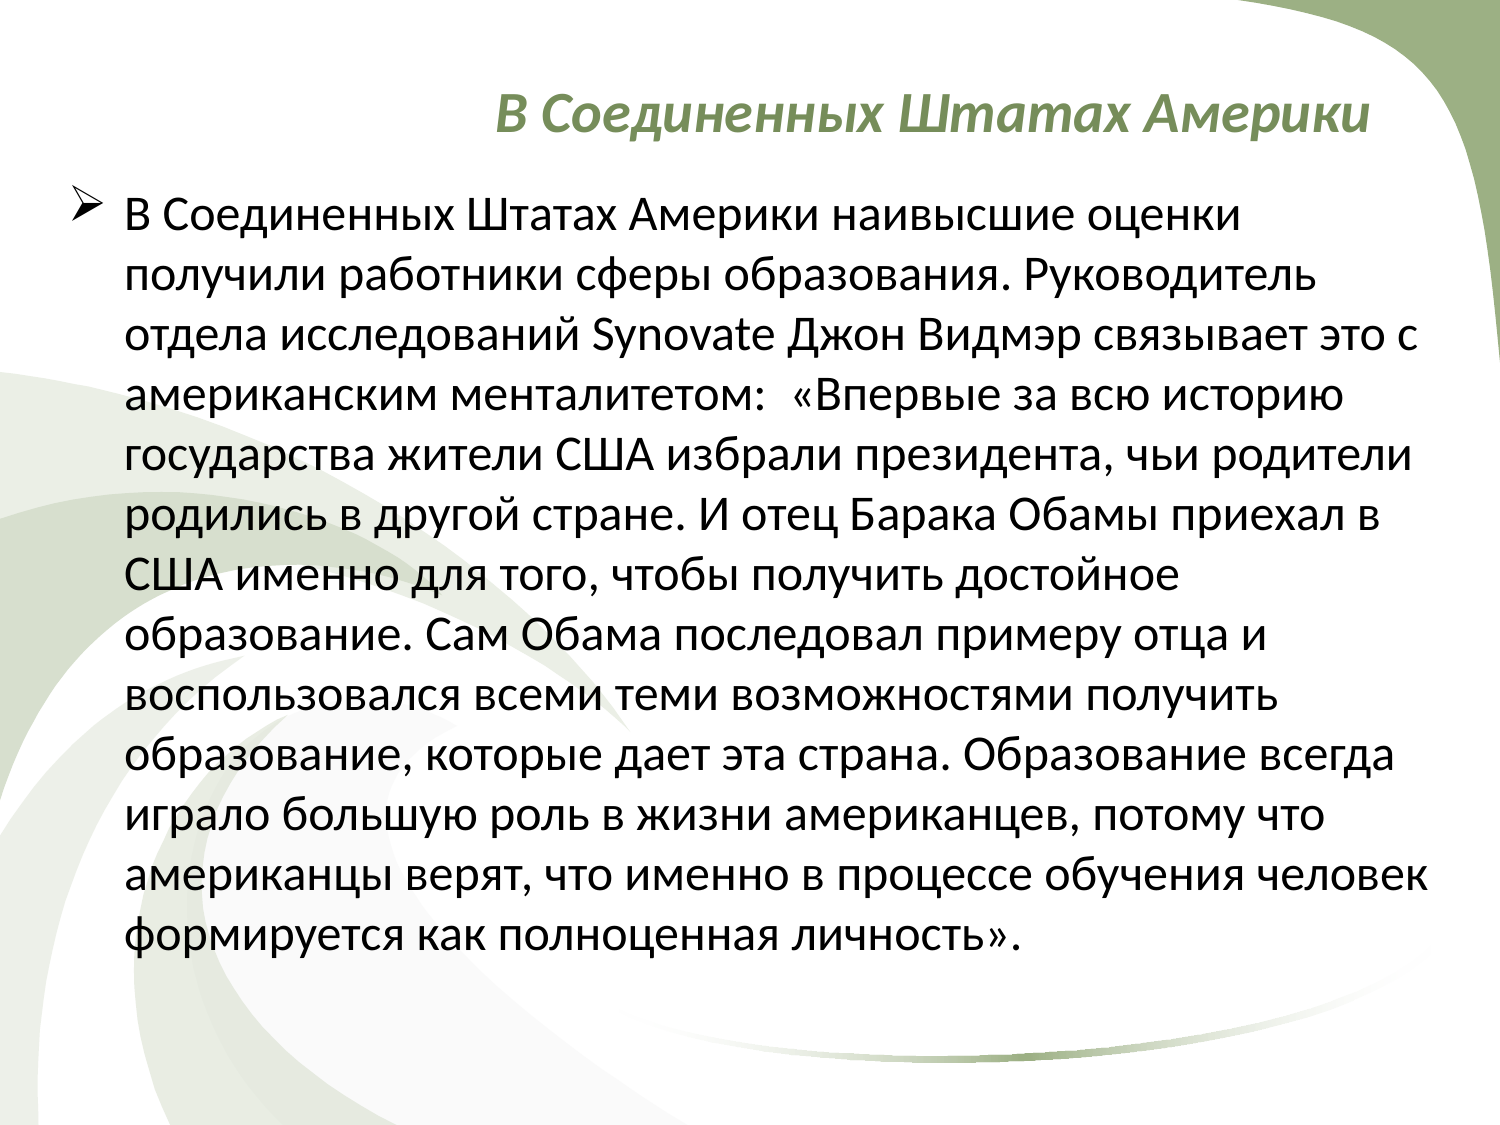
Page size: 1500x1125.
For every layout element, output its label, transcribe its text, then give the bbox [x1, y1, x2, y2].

title В Соединенных Штатах Америки [194, 66, 1400, 153]
text_box В Соединенных Штатах Америки наивысшие оценки получили работники сферы образования. Руководитель отдела исследований Synovate Джон Видмэр связывает это с американским менталитетом: «Впервые за всю историю государства жители США избрали президента, чьи родители родились в другой стране. И отец Барака Обамы приехал в США именно для того, чтобы получить достойное образование. Сам Обама последовал примеру отца и воспользовался всеми теми возможностями получить образование, которые дает эта страна. Образование всегда играло большую роль в жизни американцев, потому что американцы верят, что именно в процессе обучения человек формируется как полноценная личность». [53, 172, 1459, 968]
